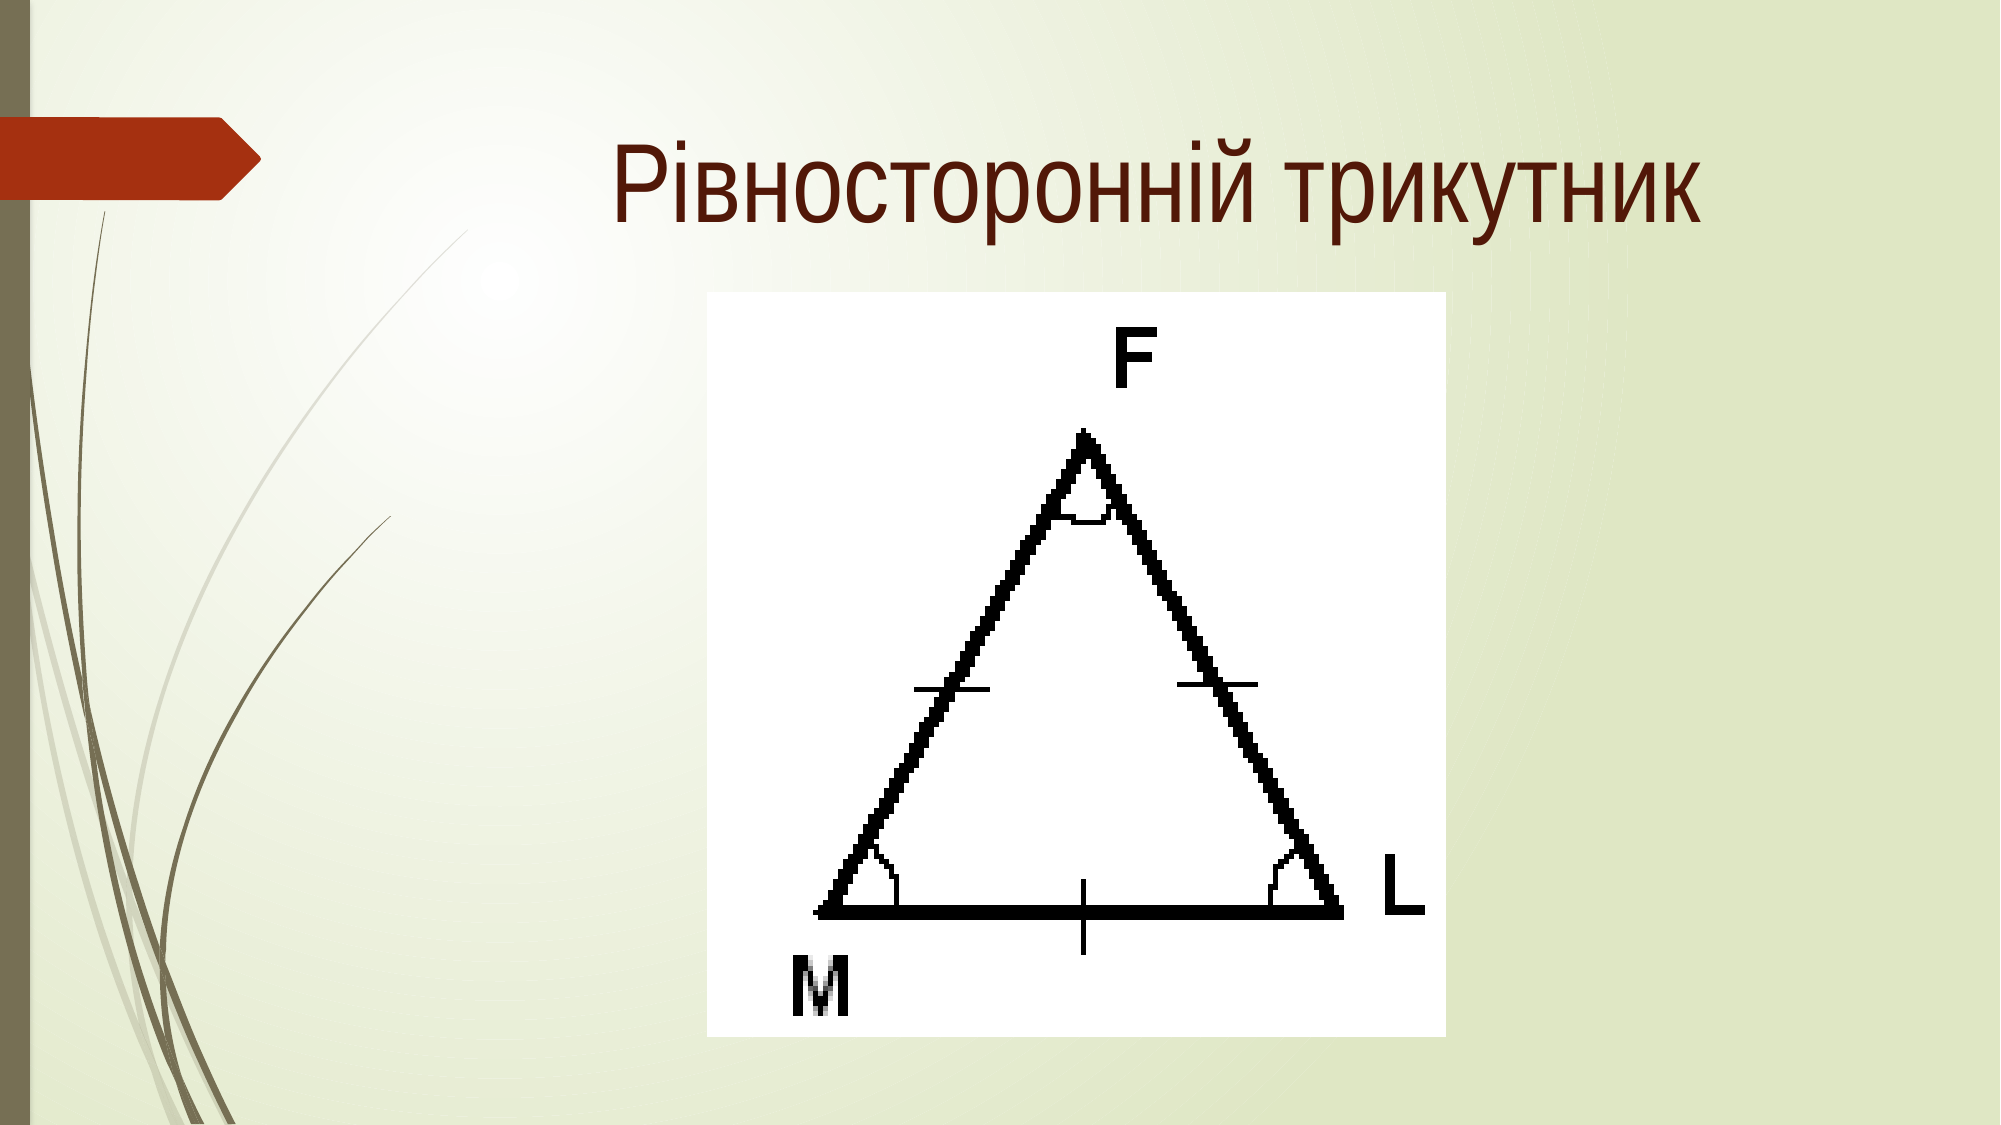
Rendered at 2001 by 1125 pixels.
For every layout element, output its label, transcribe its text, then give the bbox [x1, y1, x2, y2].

title Рівносторонній трикутник [425, 102, 1888, 313]
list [706, 292, 1446, 1037]
